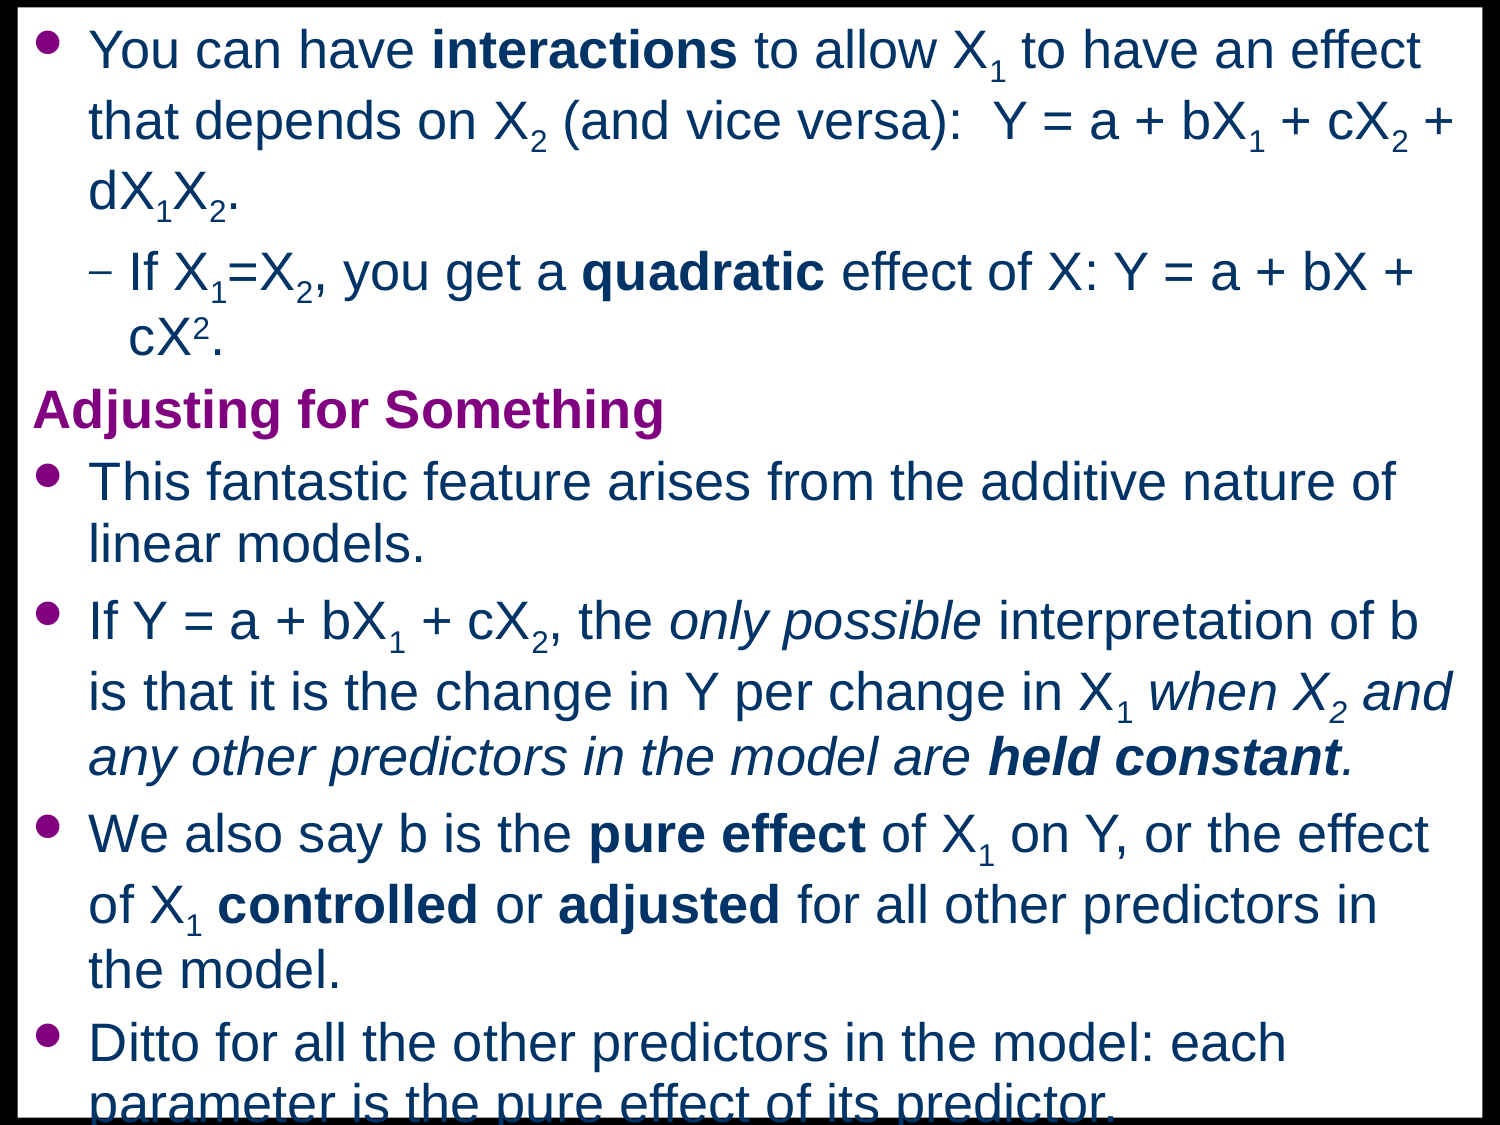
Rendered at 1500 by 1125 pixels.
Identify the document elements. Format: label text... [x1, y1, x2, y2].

list You can have interactions to allow X1 to have an effect that depends on X2 (and vice versa): Y = a + bX1 + cX2 + dX1X2. If X1=X2, you get a quadratic effect of X: Y = a + bX + cX2. Adjusting for Something This fantastic feature arises from the additive nature of linear models. If Y = a + bX1 + cX2, the only possible interpretation of b is that it is the change in Y per change in X1 when X2 and any other predictors in the model are held constant. We also say b is the pure effect of X1 on Y, or the effect of X1 controlled or adjusted for all other predictors in the model. Ditto for all the other predictors in the model: each parameter is the pure effect of its predictor. So, if the other predictors include the identities of the athletes… You can estimate the pure effect of each environmental condition, as if it were all for the same athletes. And parameters for the athletes allow you to estimate pure differences or changes for athletes, as if they were all in the same environment. Wow! [17, 7, 1483, 1118]
